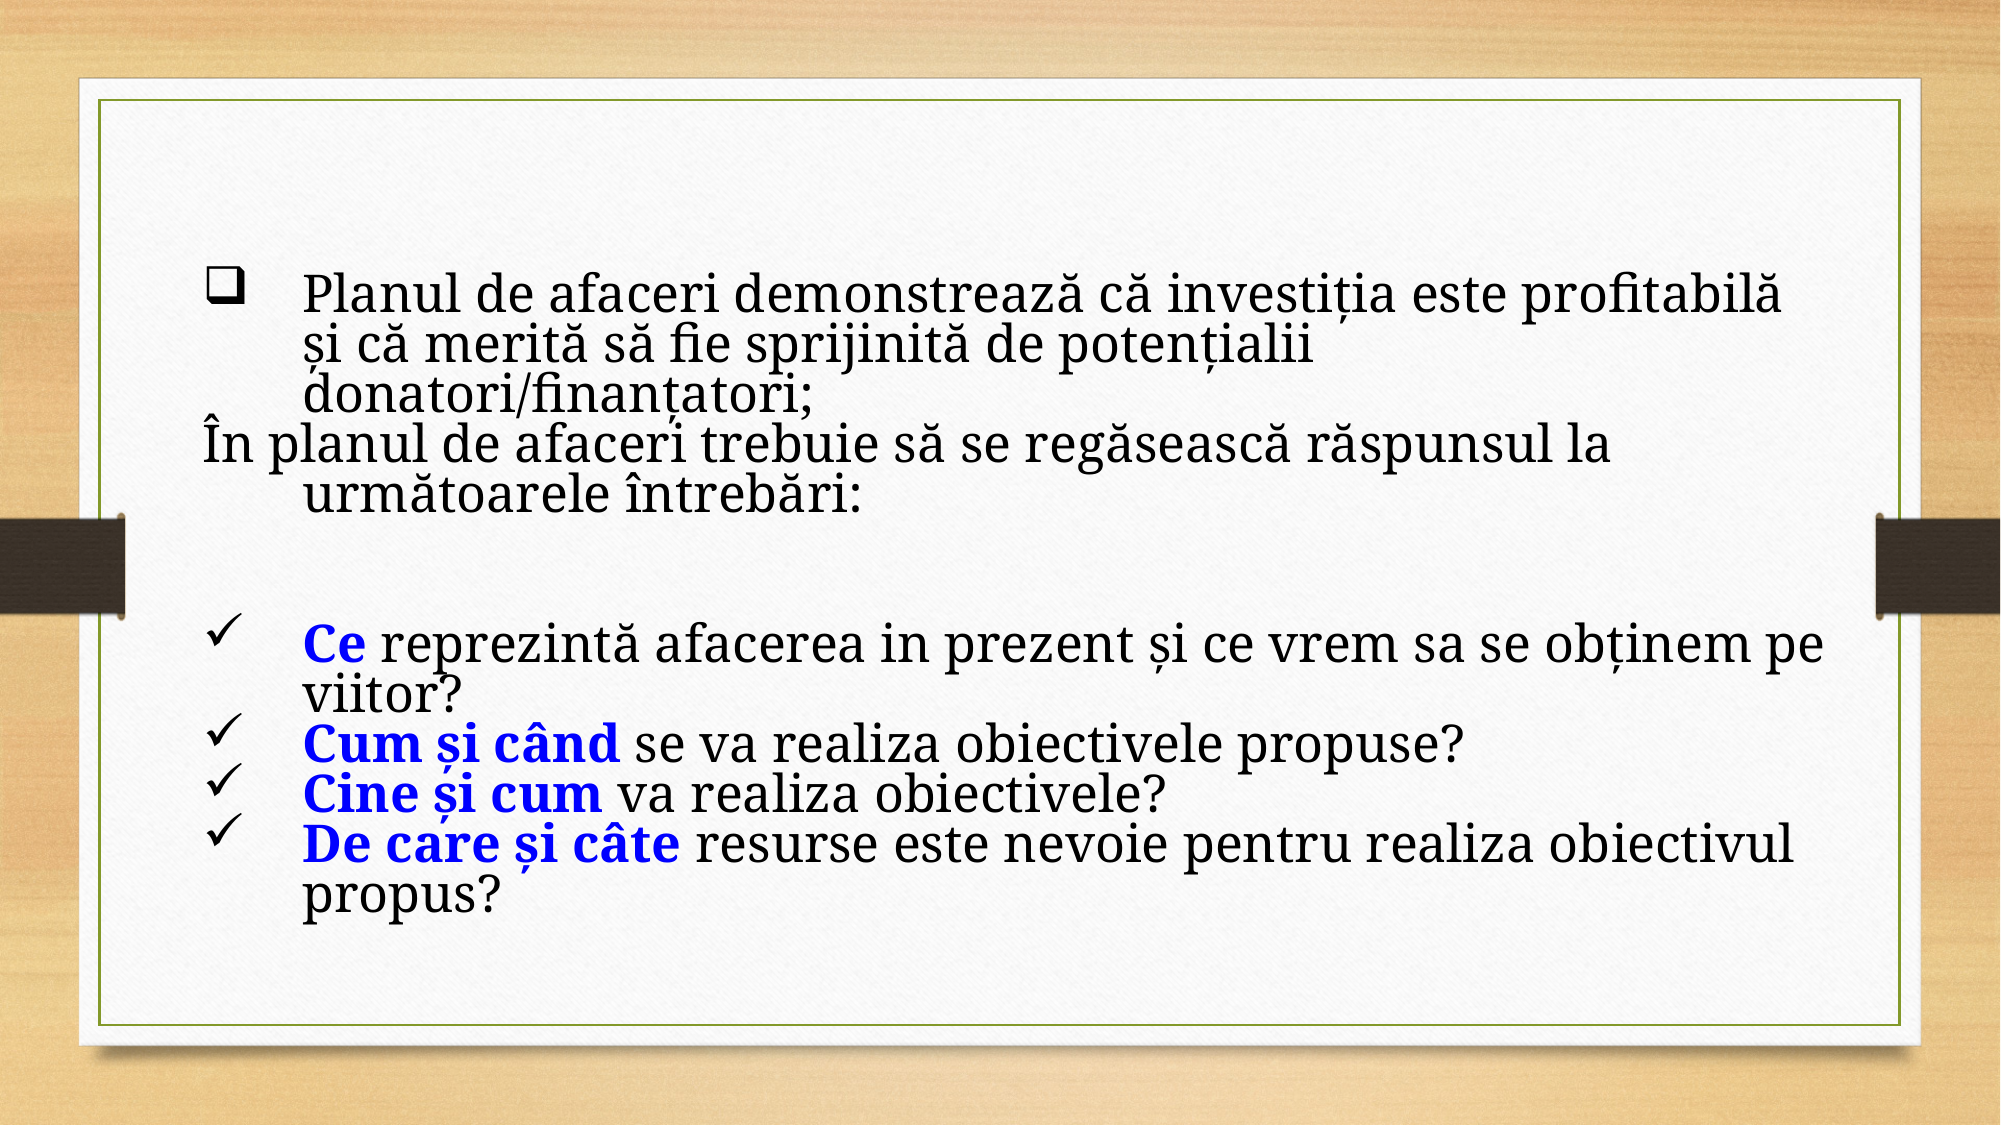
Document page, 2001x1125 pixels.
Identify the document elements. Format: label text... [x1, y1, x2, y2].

text_box Planul de afaceri demonstrează că investiția este profitabilă și că merită să fie sprijinită de potenţialii donatori/finanţatori; În planul de afaceri trebuie să se regăsească răspunsul la următoarele întrebări: Ce reprezintă afacerea in prezent şi ce vrem sa se obţinem pe viitor? Cum şi când se va realiza obiectivele propuse? Cine şi cum va realiza obiectivele? De care şi câte resurse este nevoie pentru realiza obiectivul propus? [187, 265, 1847, 930]
picture [0, 0, 2001, 1125]
